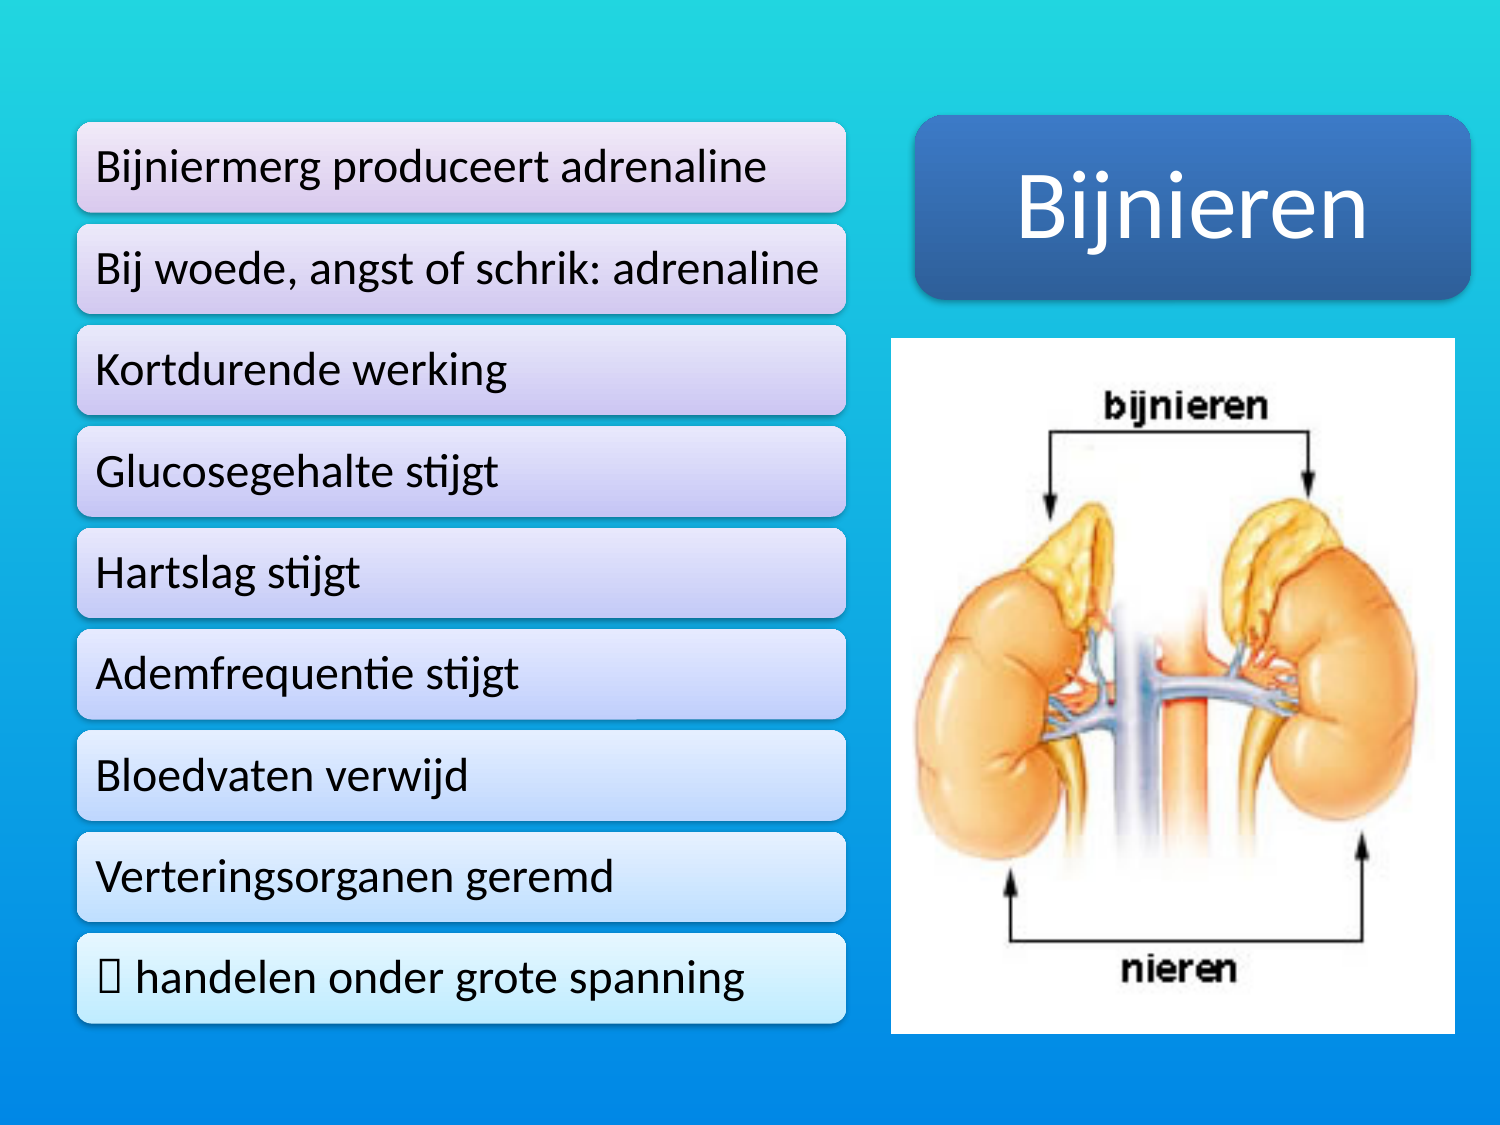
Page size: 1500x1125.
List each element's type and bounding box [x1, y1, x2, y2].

text_box [914, 113, 1472, 302]
list [76, 88, 847, 1058]
picture [852, 337, 1500, 1034]
